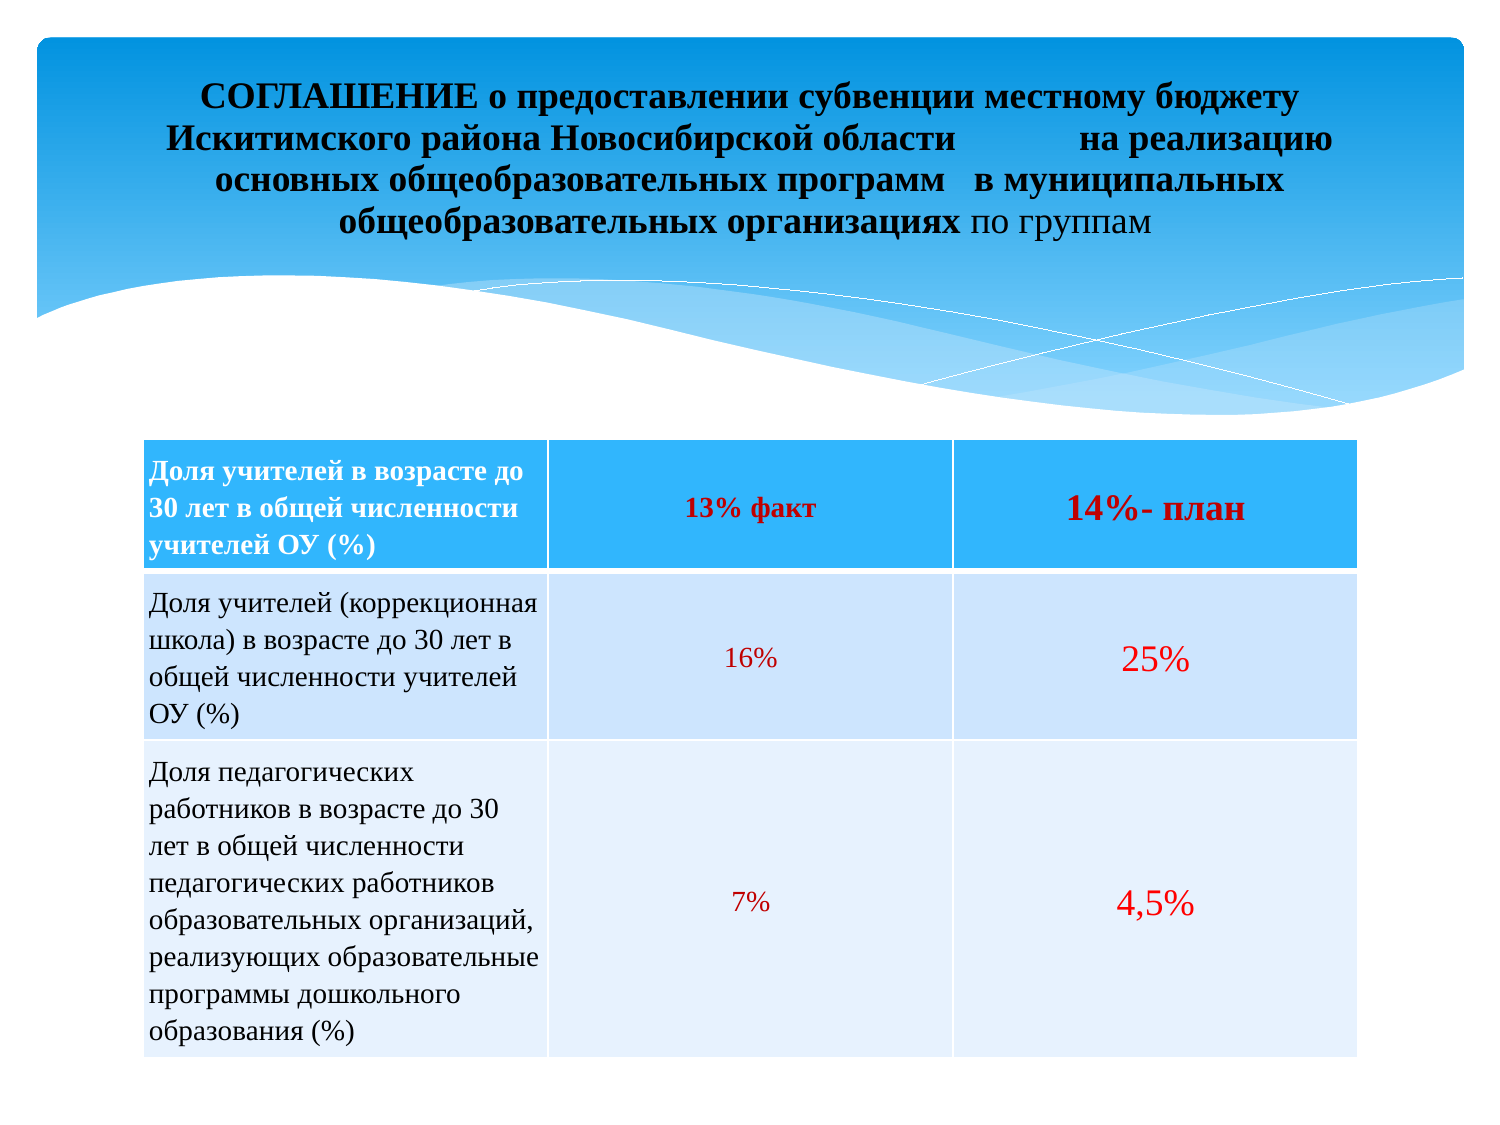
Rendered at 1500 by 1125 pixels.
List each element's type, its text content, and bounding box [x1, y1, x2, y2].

table_cell Доля педагогических работников в возрасте до 30 лет в общей численности педагогических работников образовательных организаций, реализующих образовательные программы дошкольного образования (%) [144, 741, 547, 1057]
table_cell Доля учителей (коррекционная школа) в возрасте до 30 лет в общей численности учителей ОУ (%) [144, 574, 547, 739]
table_cell 7% [549, 741, 952, 1057]
table_cell 16% [549, 574, 952, 739]
title СОГЛАШЕНИЕ о предоставлении субвенции местному бюджету Искитимского района Новосибирской области на реализацию основных общеобразовательных программ в муниципальных общеобразовательных организациях по группам [75, 55, 1425, 261]
table_header 14%- план [954, 440, 1357, 568]
table_header 13% факт [549, 440, 952, 568]
table_cell 4,5% [954, 741, 1357, 1057]
table_header Доля учителей в возрасте до 30 лет в общей численности учителей ОУ (%) [144, 440, 547, 568]
table_cell 25% [954, 574, 1357, 739]
